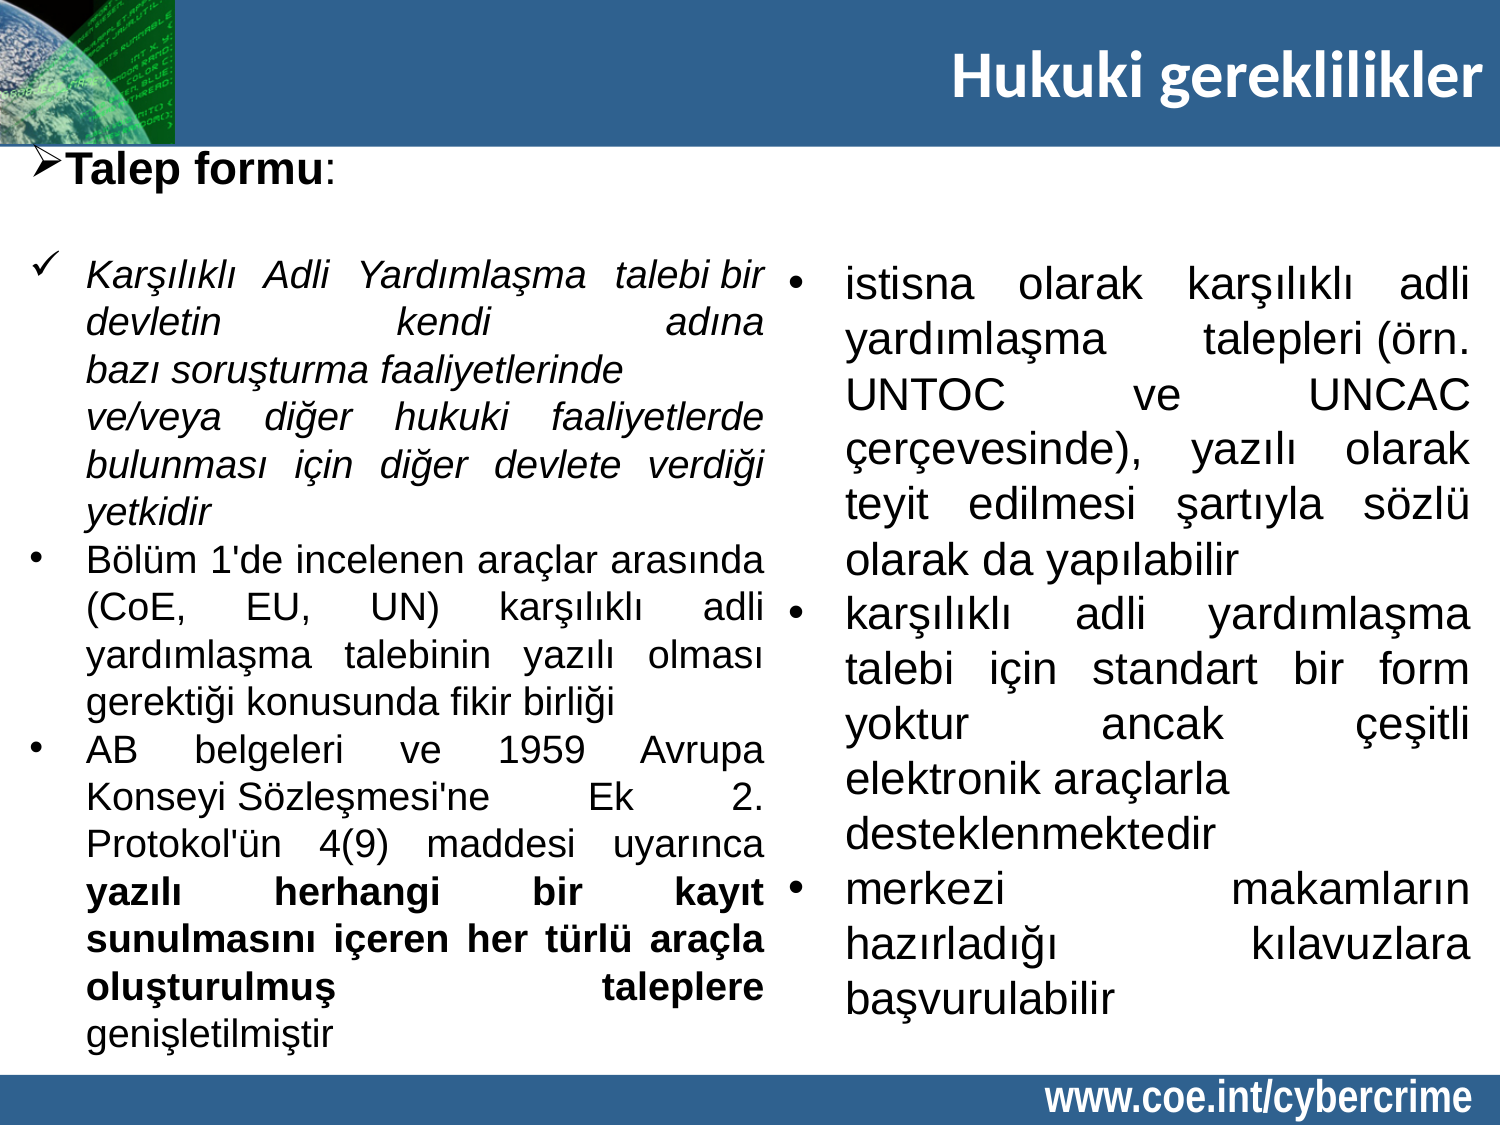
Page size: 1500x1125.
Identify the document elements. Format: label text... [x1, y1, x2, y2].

text_box [0, 1073, 1030, 1125]
text_box Hukuki gereklilikler [179, 0, 1500, 149]
text_box www.coe.int/cybercrime [1030, 1059, 1500, 1125]
text_box Talep formu: Karşılıklı Adli Yardımlaşma talebi bir devletin kendi adına bazı soruşturma faaliyetlerinde ve/veya diğer hukuki faaliyetlerde bulunması için diğer devlete verdiği yetkidir Bölüm 1'de incelenen araçlar arasında (CoE, EU, UN) karşılıklı adli yardımlaşma talebinin yazılı olması gerektiği konusunda fikir birliği AB belgeleri ve 1959 Avrupa Konseyi Sözleşmesi'ne Ek 2. Protokol'ün 4(9) maddesi uyarınca yazılı herhangi bir kayıt sunulmasını içeren her türlü araçla oluşturulmuş taleplere genişletilmiştir [14, 131, 780, 1119]
text_box istisna olarak karşılıklı adli yardımlaşma talepleri (örn. UNTOC ve UNCAC çerçevesinde), yazılı olarak teyit edilmesi şartıyla sözlü olarak da yapılabilir karşılıklı adli yardımlaşma talebi için standart bir form yoktur ancak çeşitli elektronik araçlarla desteklenmektedir merkezi makamların hazırladığı kılavuzlara başvurulabilir [773, 246, 1487, 1032]
picture [0, 0, 175, 144]
